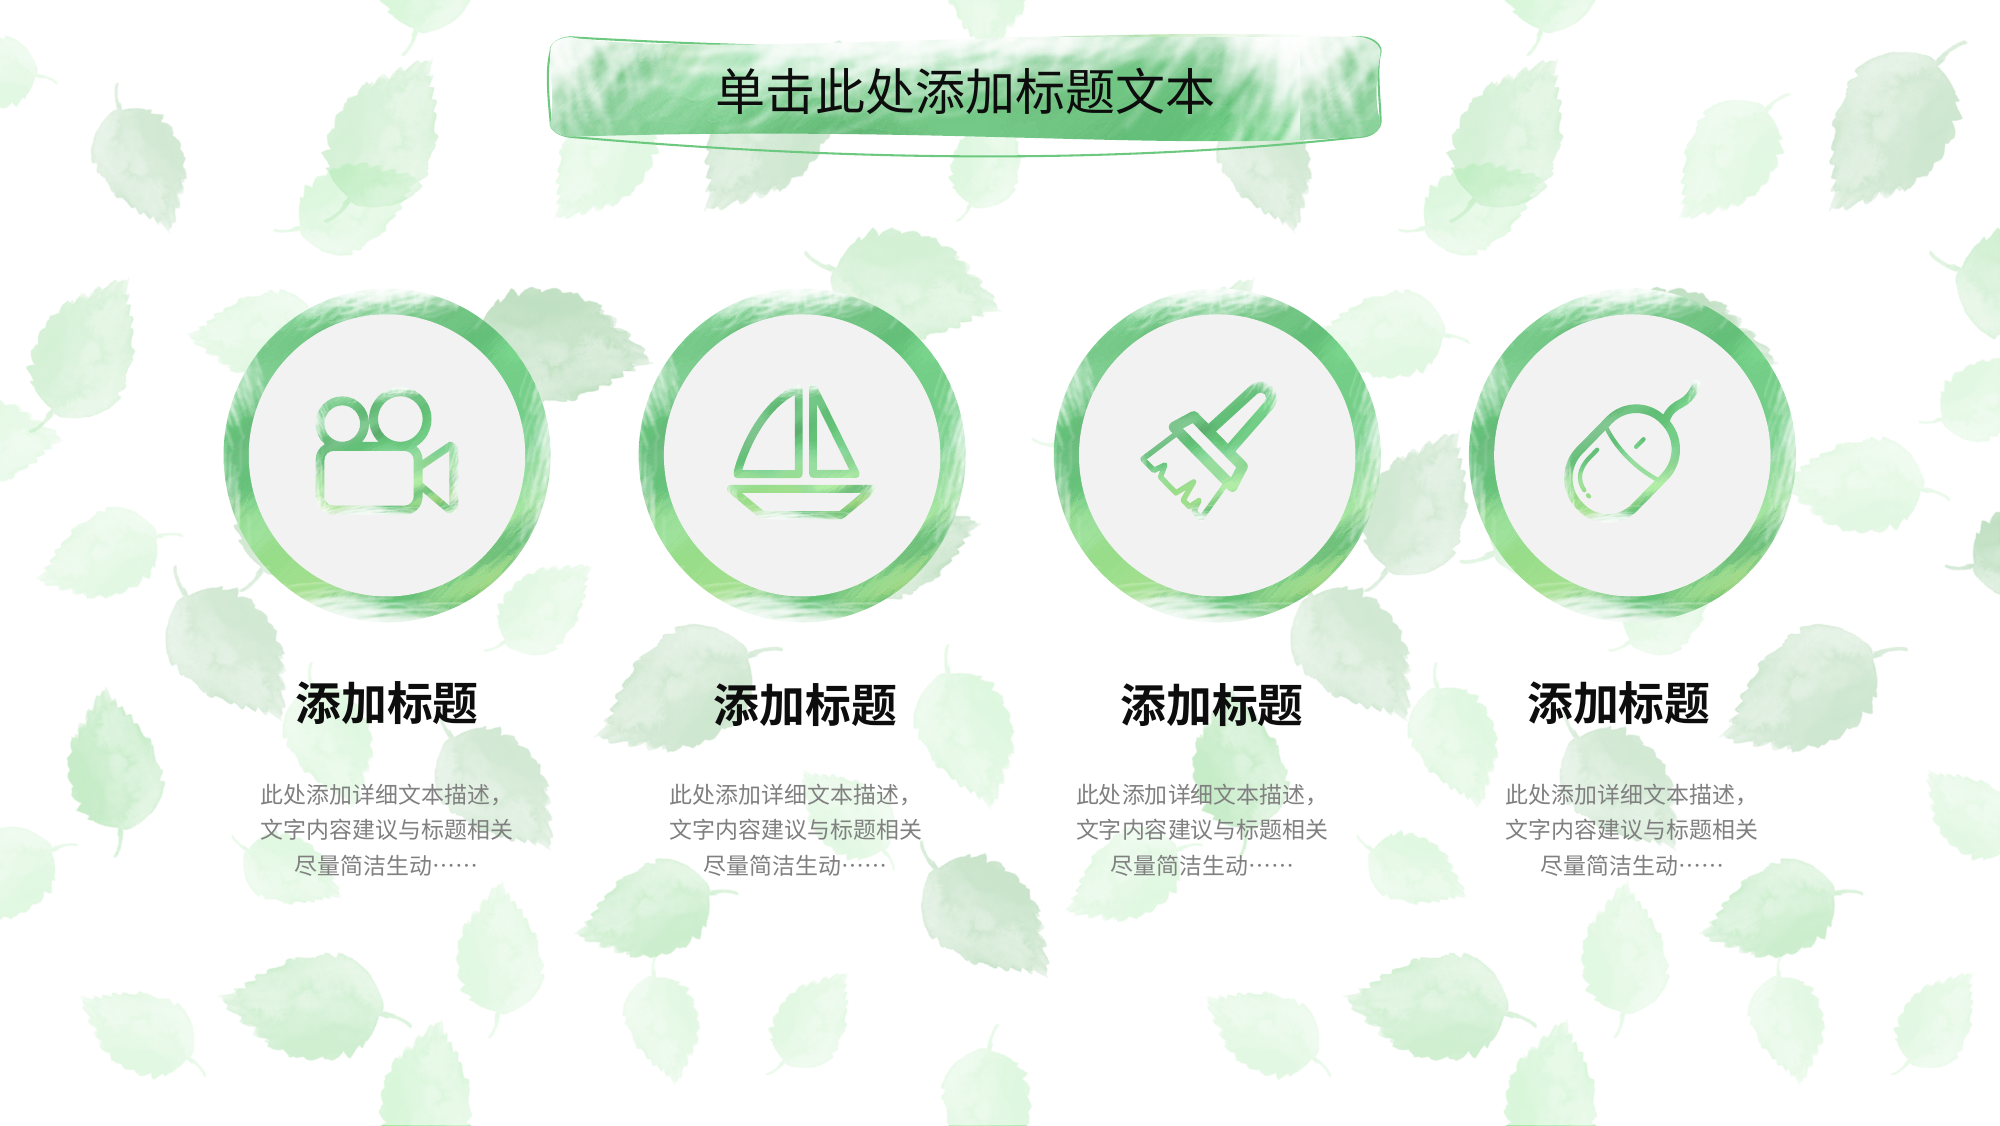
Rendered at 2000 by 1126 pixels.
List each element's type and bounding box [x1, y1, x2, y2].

text_box [638, 288, 966, 623]
text_box [1053, 288, 1381, 623]
text_box [236, 666, 1784, 885]
picture [995, 137, 1359, 142]
text_box [550, 37, 1381, 137]
text_box [1468, 288, 1797, 623]
text_box [223, 288, 551, 623]
picture [1033, 33, 1356, 37]
